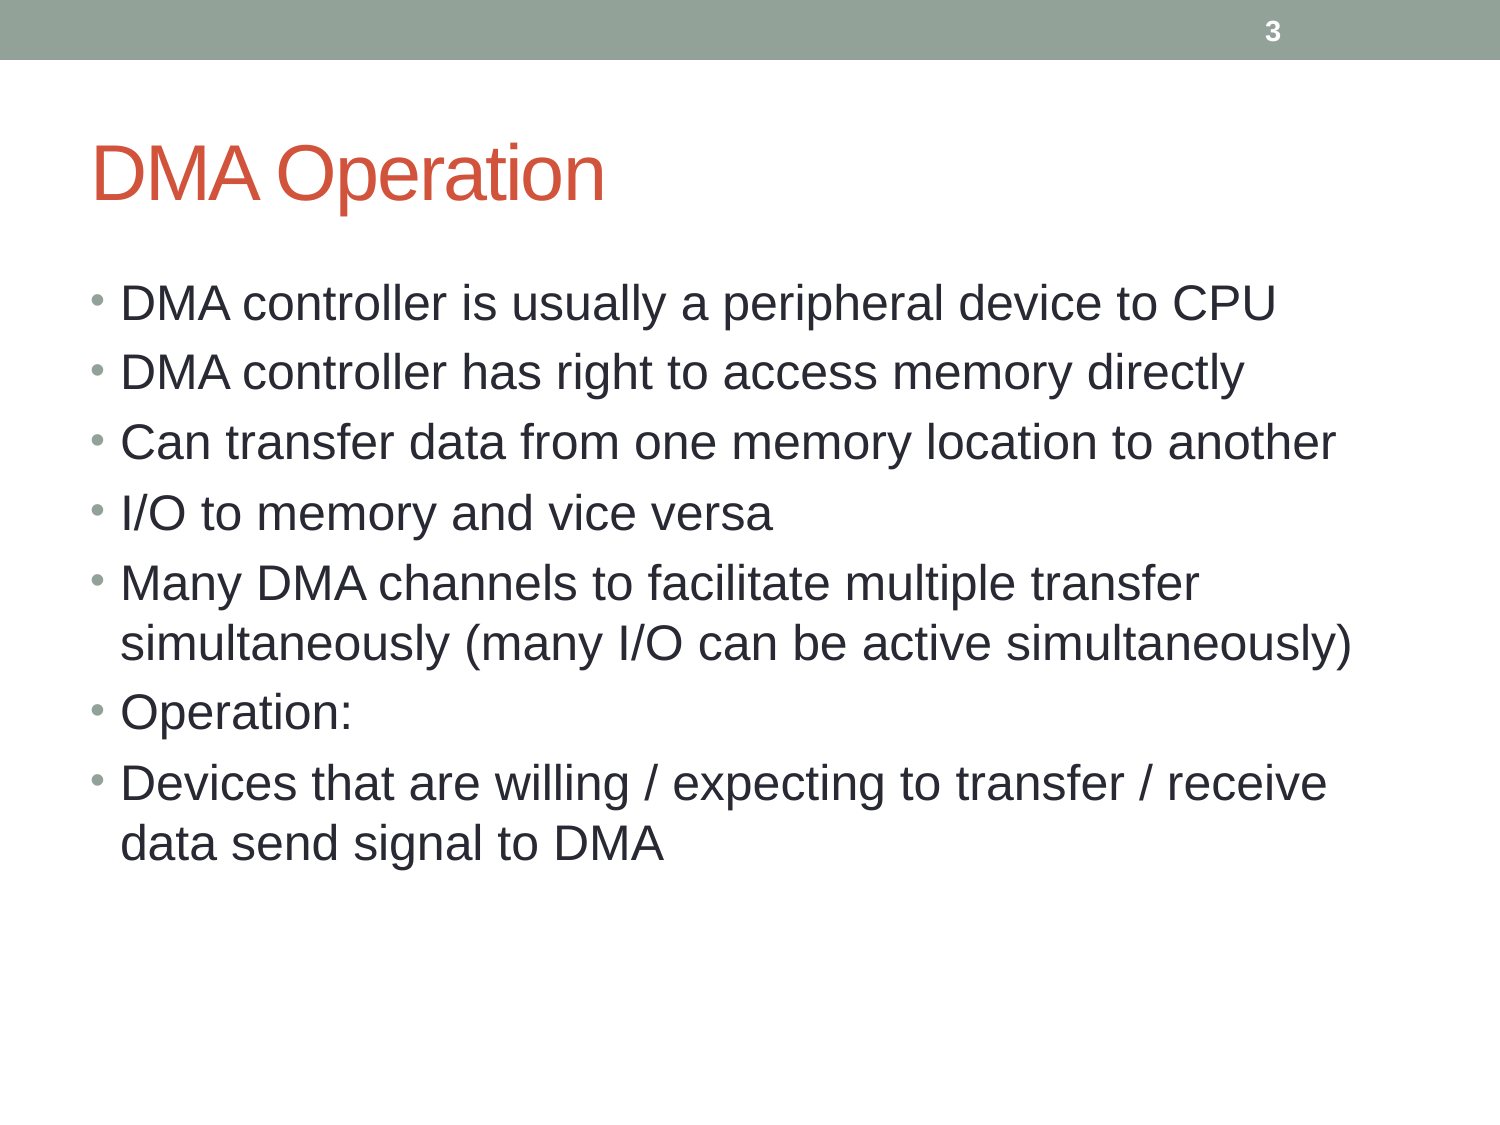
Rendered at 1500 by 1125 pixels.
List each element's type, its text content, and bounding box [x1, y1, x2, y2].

title DMA Operation [75, 87, 1425, 250]
slide_number 3 [1250, 3, 1425, 57]
list DMA controller is usually a peripheral device to CPU DMA controller has right to access memory directly Can transfer data from one memory location to another I/O to memory and vice versa Many DMA channels to facilitate multiple transfer simultaneously (many I/O can be active simultaneously) Operation: Devices that are willing / expecting to transfer / receive data send signal to DMA [75, 262, 1425, 1063]
